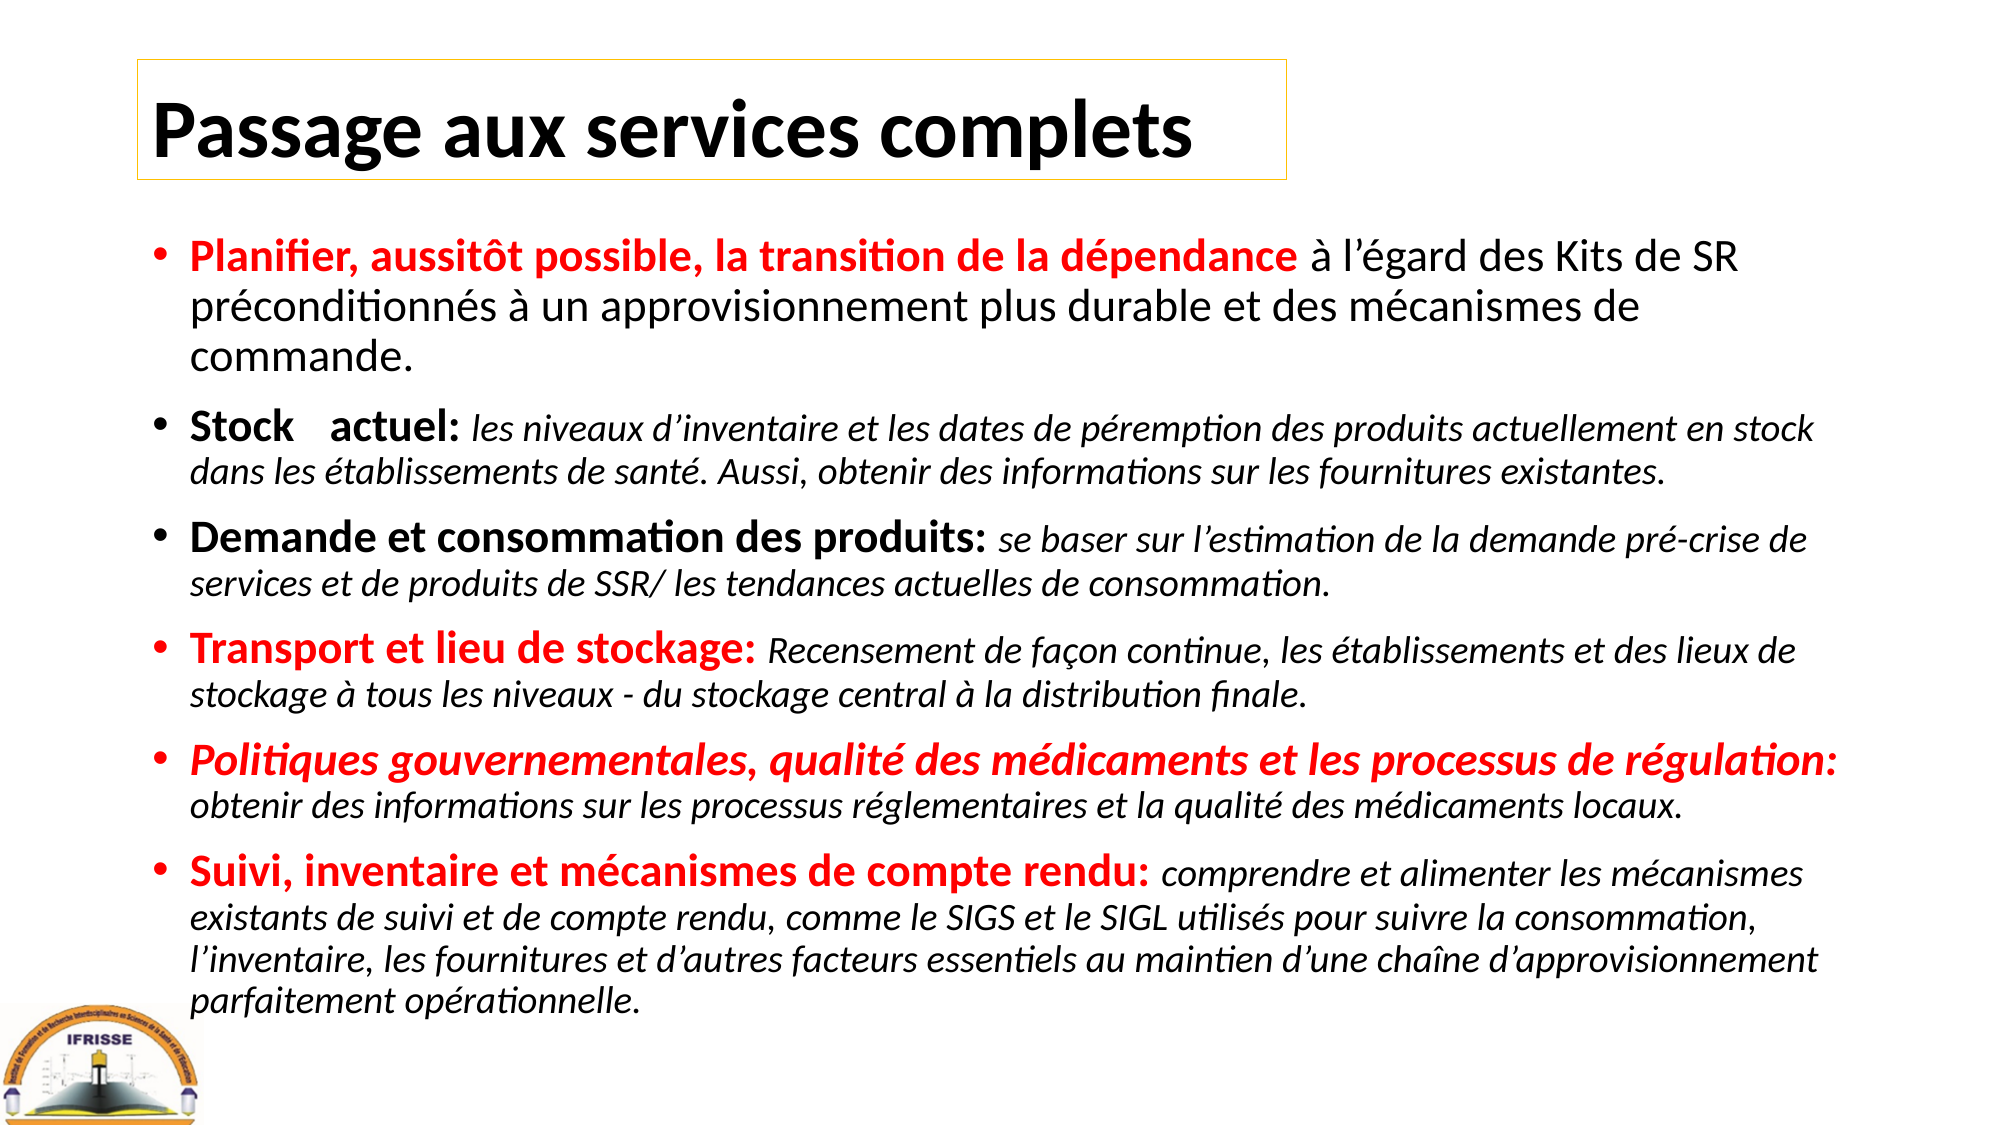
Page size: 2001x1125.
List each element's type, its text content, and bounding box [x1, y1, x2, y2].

title Passage aux services complets [137, 59, 1287, 180]
picture [0, 1003, 204, 1125]
list Planifier, aussitôt possible, la transition de la dépendance à l’égard des Kits de SR préconditionnés à un approvisionnement plus durable et des mécanismes de commande. Stock actuel: les niveaux d’inventaire et les dates de péremption des produits actuellement en stock dans les établissements de santé. Aussi, obtenir des informations sur les fournitures existantes. Demande et consommation des produits: se baser sur l’estimation de la demande pré-crise de services et de produits de SSR/ les tendances actuelles de consommation. Transport et lieu de stockage: Recensement de façon continue, les établissements et des lieux de stockage à tous les niveaux - du stockage central à la distribution finale. Politiques gouvernementales, qualité des médicaments et les processus de régulation: obtenir des informations sur les processus réglementaires et la qualité des médicaments locaux. Suivi, inventaire et mécanismes de compte rendu: comprendre et alimenter les mécanismes existants de suivi et de compte rendu, comme le SIGS et le SIGL utilisés pour suivre la consommation, l’inventaire, les fournitures et d’autres facteurs essentiels au maintien d’une chaîne d’approvisionnement parfaitement opérationnelle. [137, 223, 1863, 1062]
